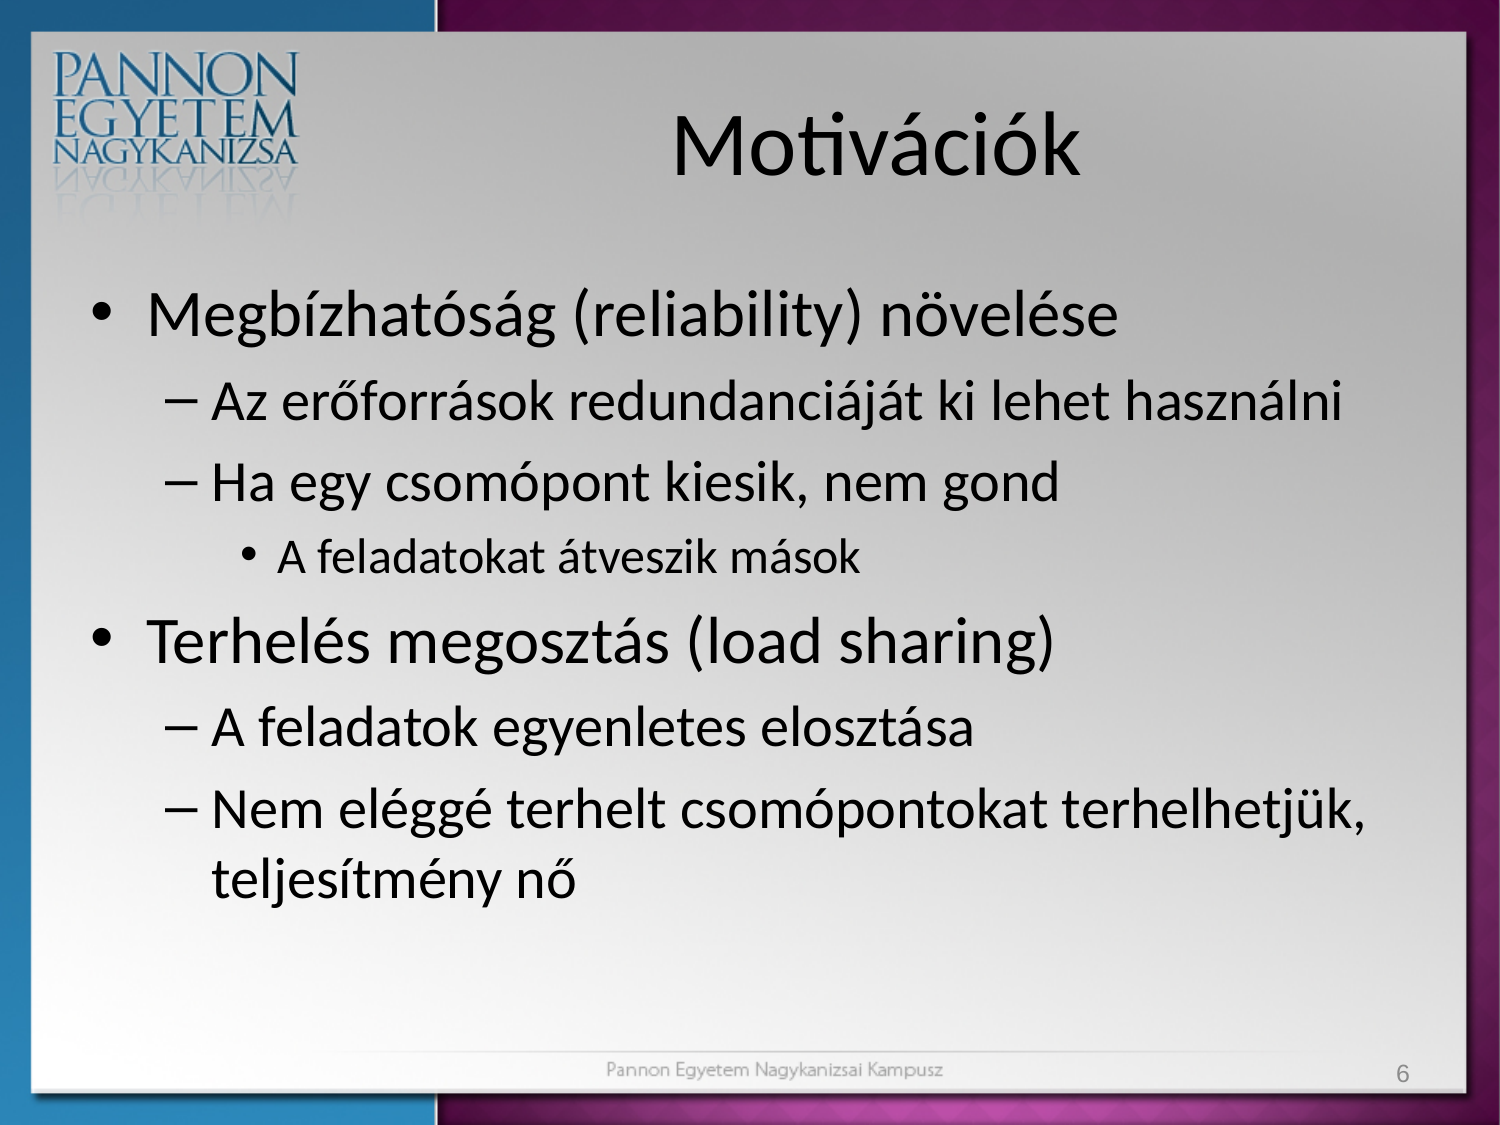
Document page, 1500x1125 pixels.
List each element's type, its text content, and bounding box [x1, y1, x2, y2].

picture [0, 0, 1500, 1125]
title Motivációk [328, 45, 1425, 233]
list Megbízhatóság (reliability) növelése Az erőforrások redundanciáját ki lehet használni Ha egy csomópont kiesik, nem gond A feladatokat átveszik mások Terhelés megosztás (load sharing) A feladatok egyenletes elosztása Nem eléggé terhelt csomópontokat terhelhetjük, teljesítmény nő [75, 262, 1425, 1038]
slide_number 6 [1074, 1042, 1425, 1103]
